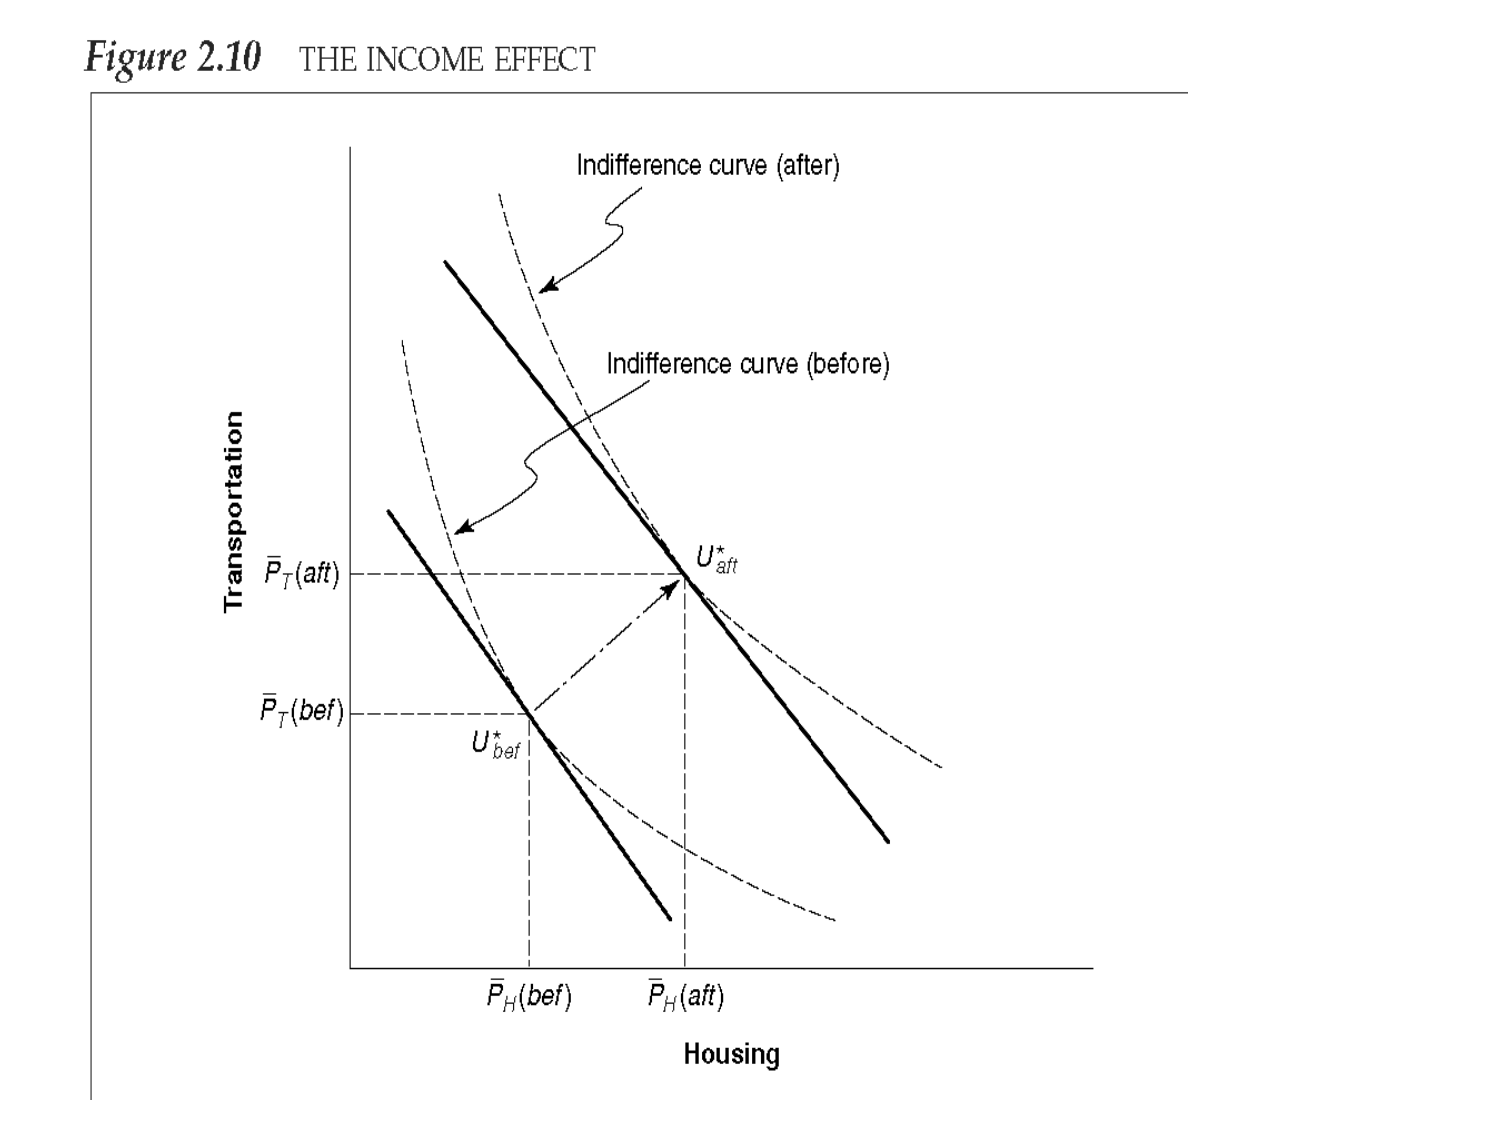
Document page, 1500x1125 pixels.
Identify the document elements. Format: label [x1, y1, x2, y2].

picture [74, 0, 1188, 1101]
